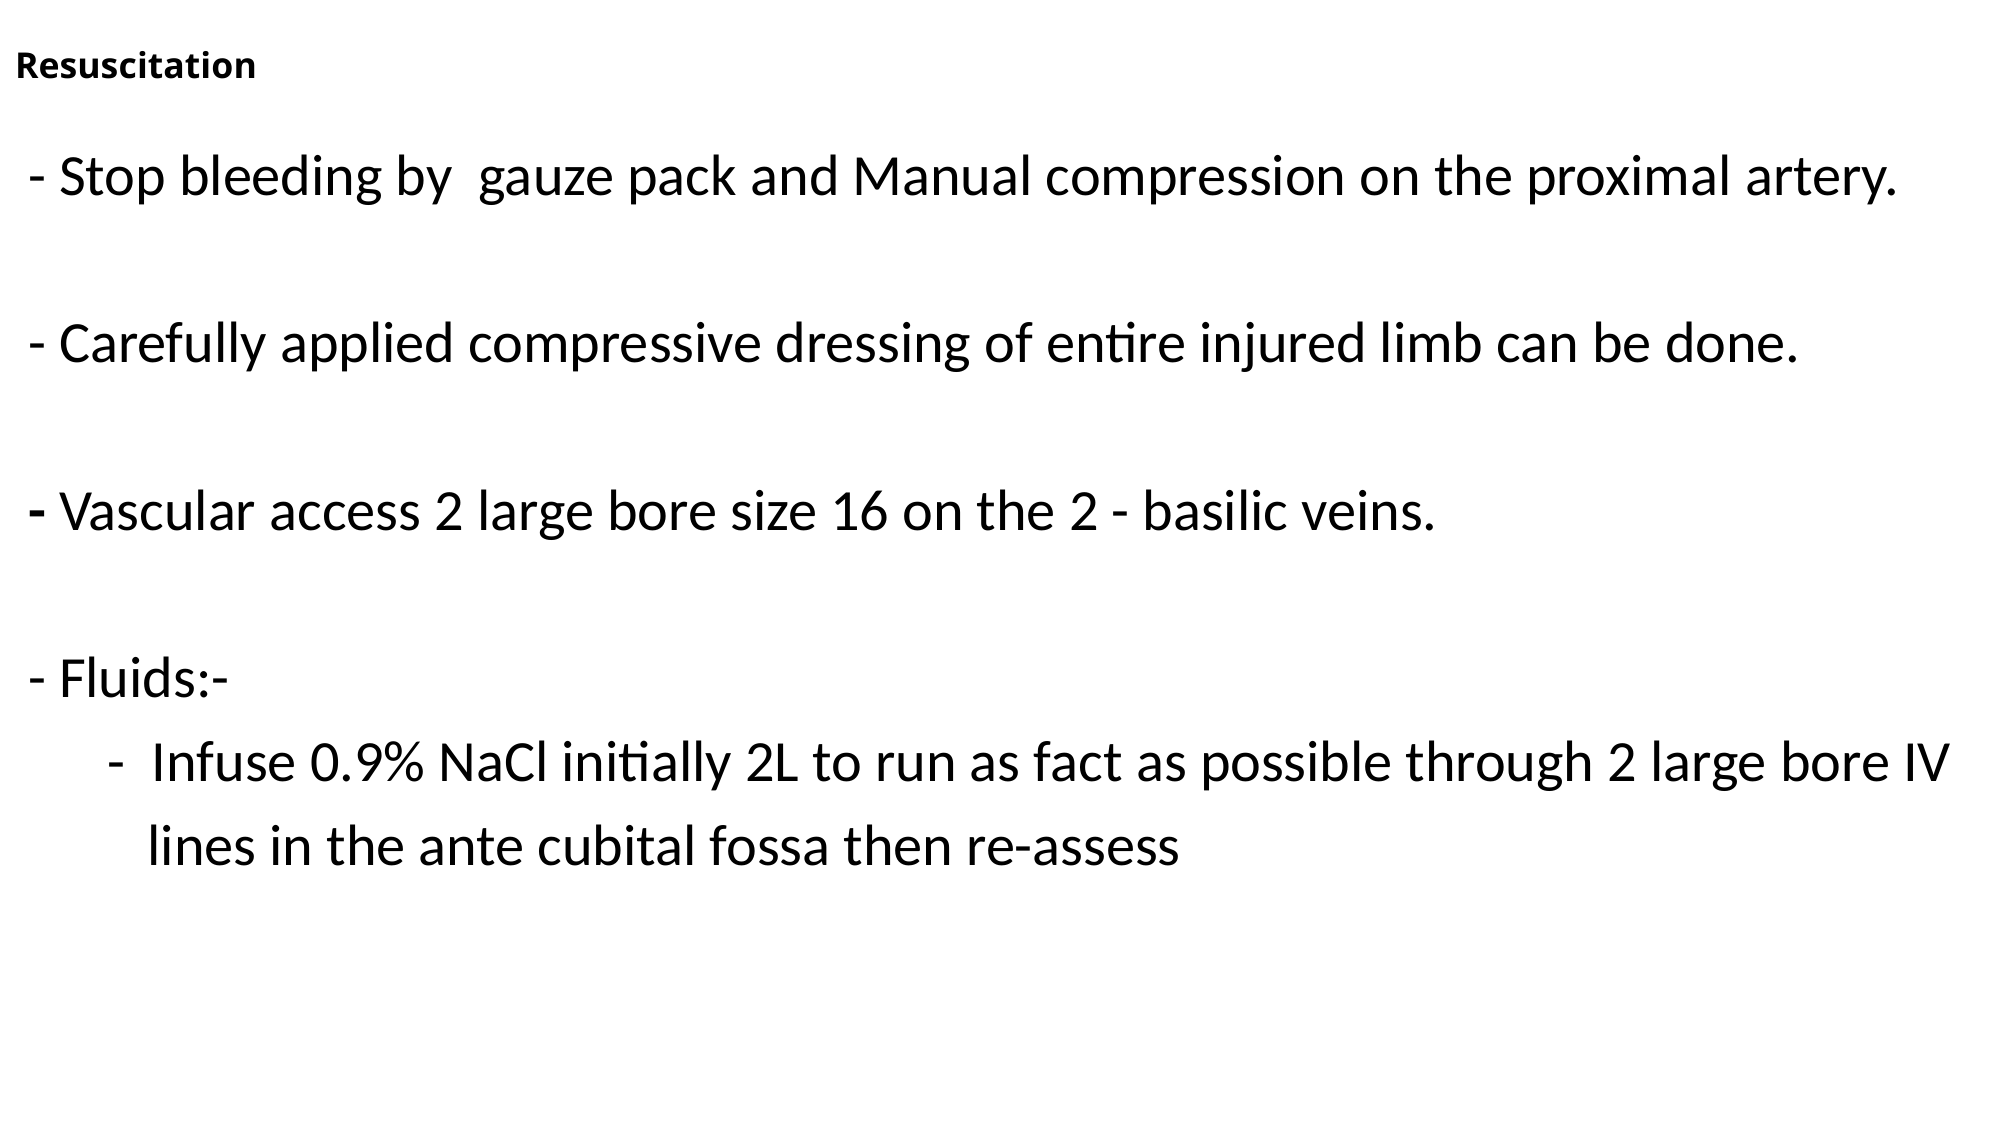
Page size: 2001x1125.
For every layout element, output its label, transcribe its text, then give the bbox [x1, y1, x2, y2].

title Resuscitation [0, 0, 1863, 137]
list - Stop bleeding by gauze pack and Manual compression on the proximal artery. - Carefully applied compressive dressing of entire injured limb can be done. - Vascular access 2 large bore size 16 on the 2 - basilic veins. - Fluids:- - Infuse 0.9% NaCl initially 2L to run as fact as possible through 2 large bore IV lines in the ante cubital fossa then re-assess [0, 137, 2000, 1125]
